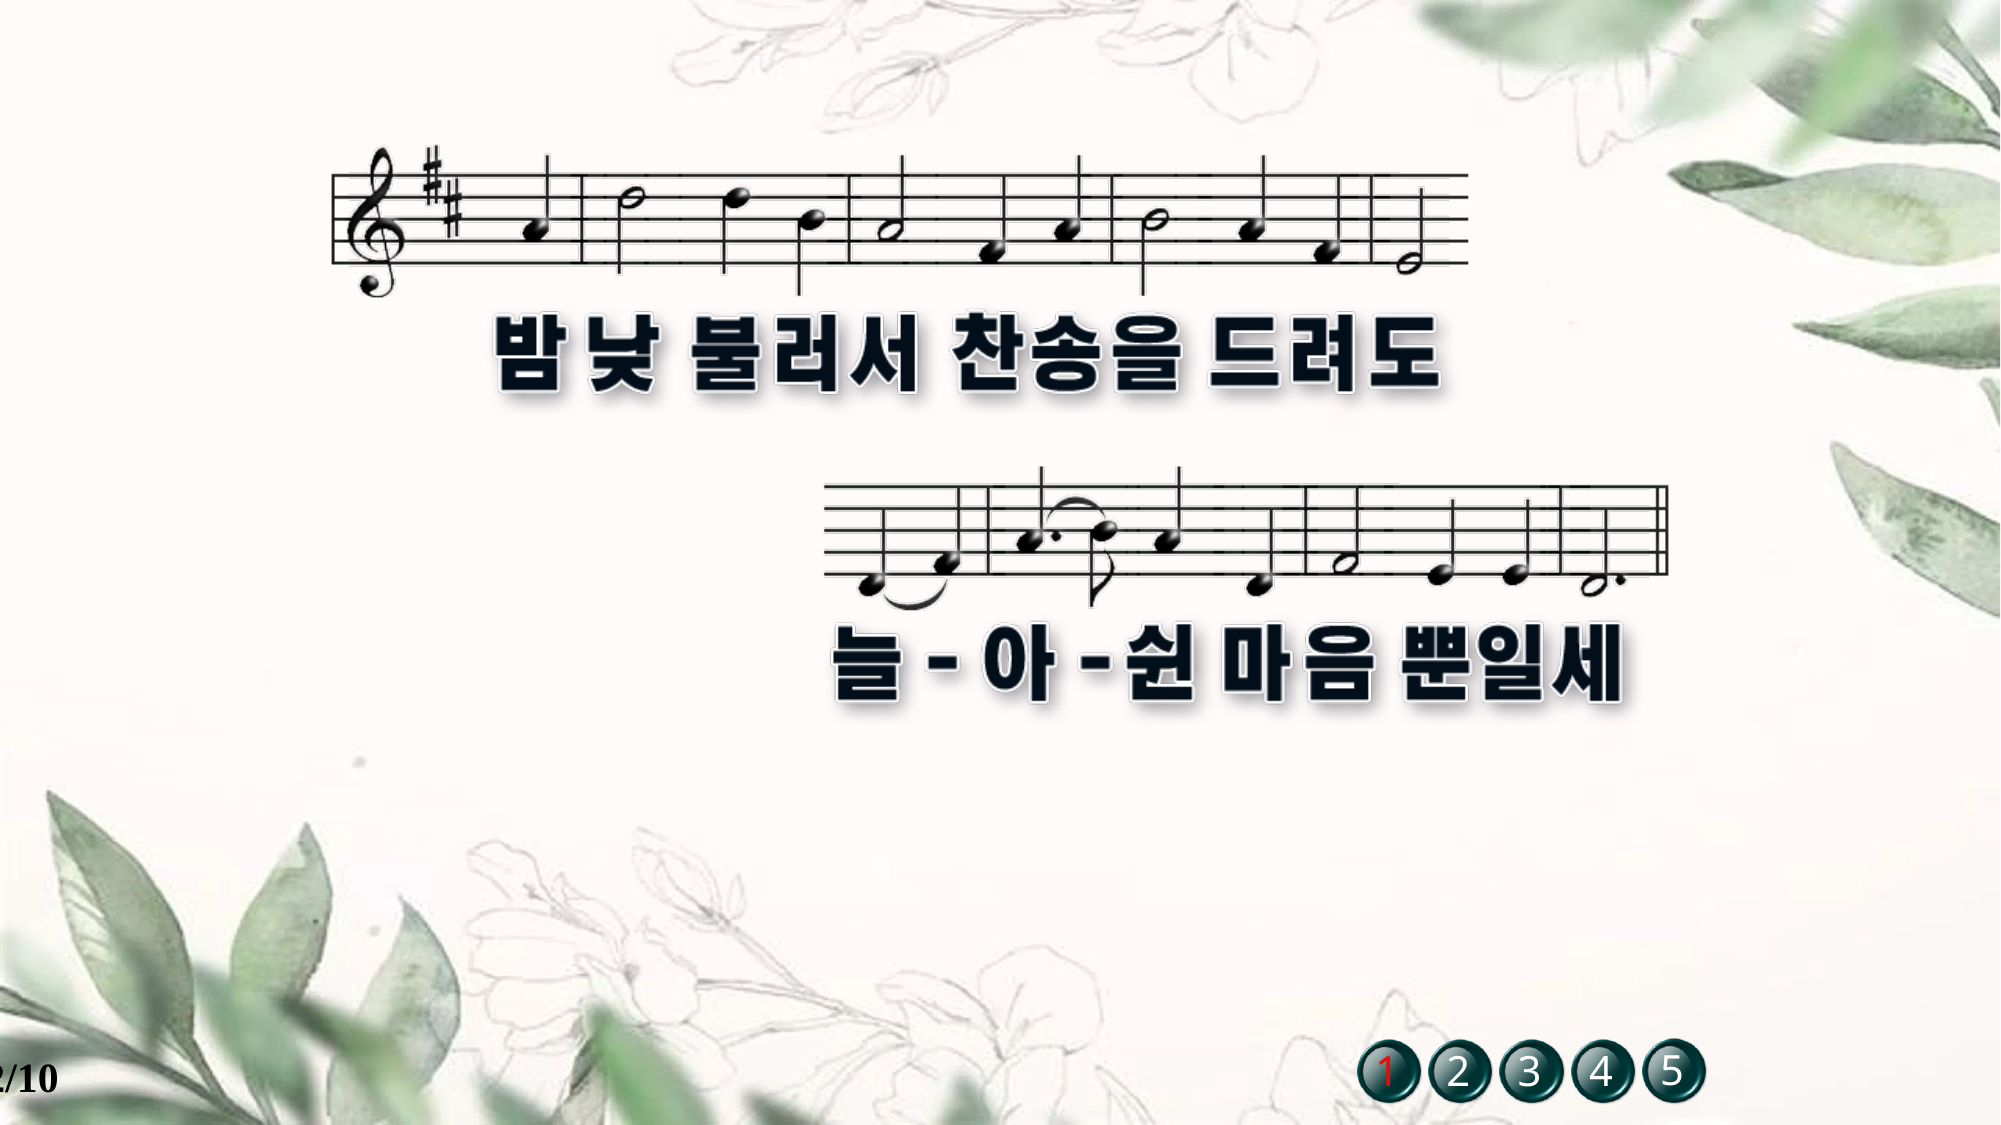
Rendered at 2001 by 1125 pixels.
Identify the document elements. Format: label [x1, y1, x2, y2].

text_box [1639, 1034, 1709, 1106]
text_box [1425, 1035, 1496, 1106]
text_box [1496, 1035, 1567, 1106]
text_box [1568, 1035, 1638, 1106]
text_box [1354, 1035, 1424, 1106]
picture [0, 0, 2001, 1125]
